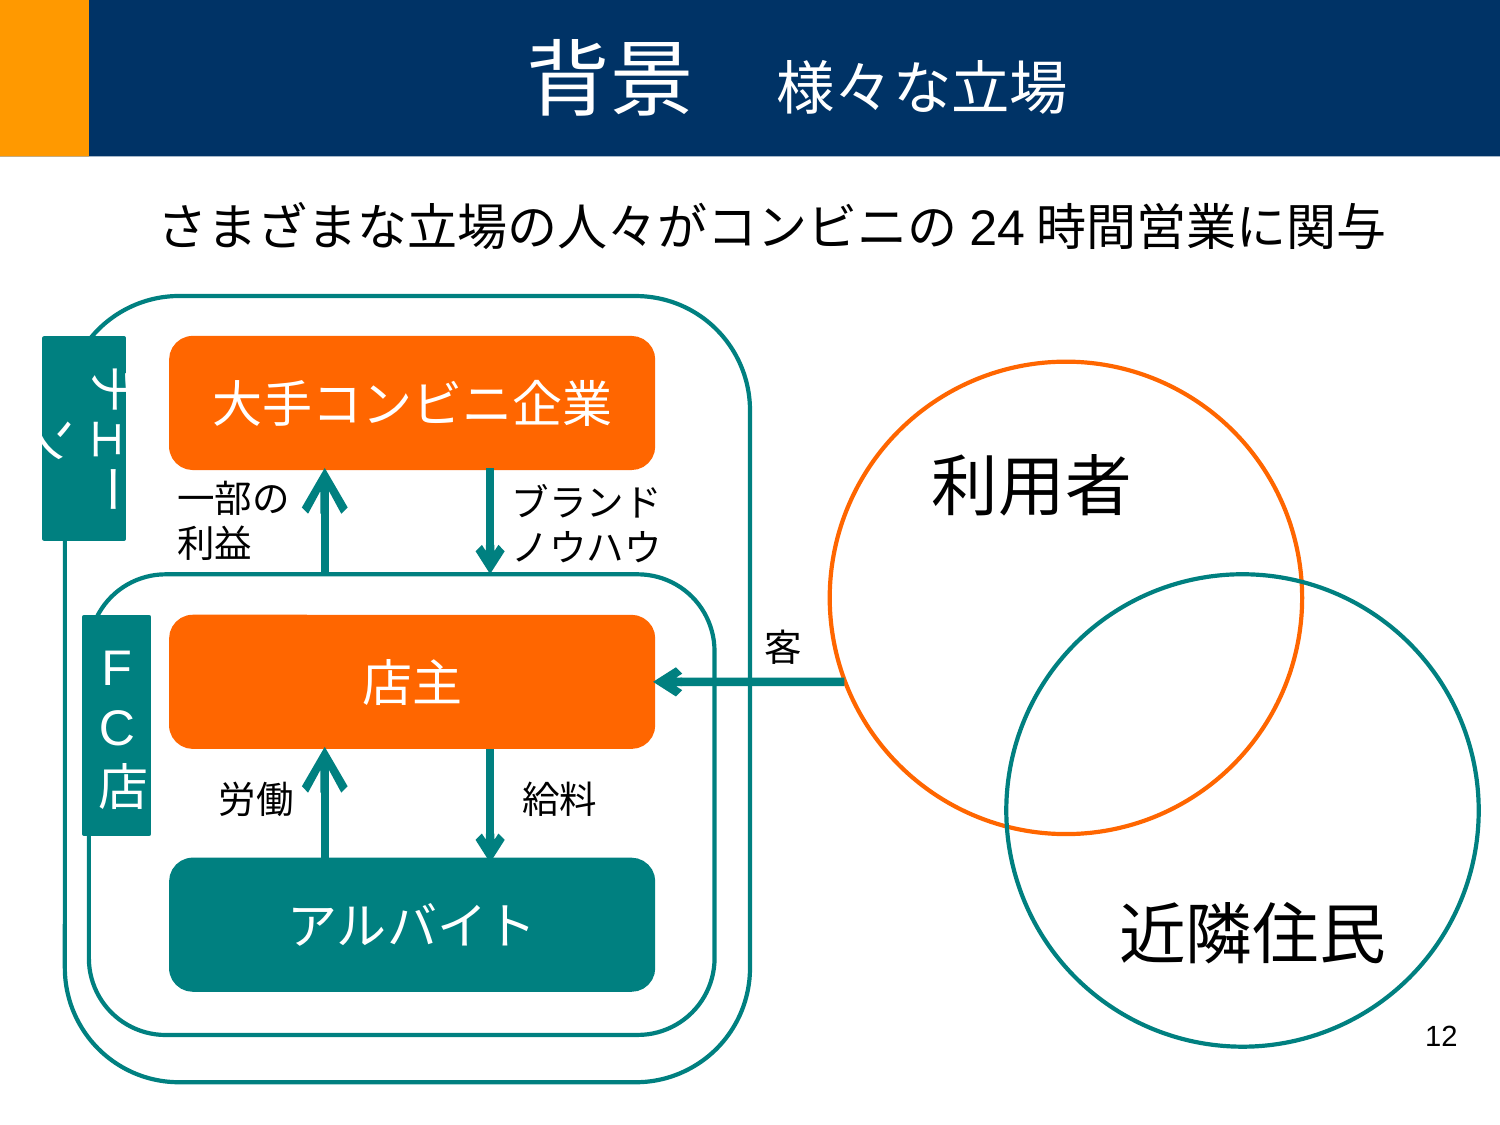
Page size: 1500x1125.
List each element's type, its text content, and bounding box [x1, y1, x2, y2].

text_box 近隣住民 [1104, 884, 1421, 979]
text_box 一部の利益 [162, 467, 319, 573]
text_box チェーン [42, 336, 126, 541]
text_box 給料 [507, 768, 664, 829]
text_box 利用者 [917, 436, 1177, 531]
text_box [827, 359, 1304, 828]
text_box 客 [749, 616, 821, 677]
text_box 労働 [203, 768, 320, 829]
text_box さまざまな立場の人々がコンビニの24時間営業に関与 [142, 188, 1453, 264]
slide_number 12 [1122, 1010, 1473, 1089]
text_box ブランド ノウハウ [496, 471, 757, 577]
text_box FC店 [82, 615, 151, 836]
text_box [1004, 572, 1481, 1017]
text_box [0, 0, 1500, 157]
text_box [62, 293, 753, 1085]
